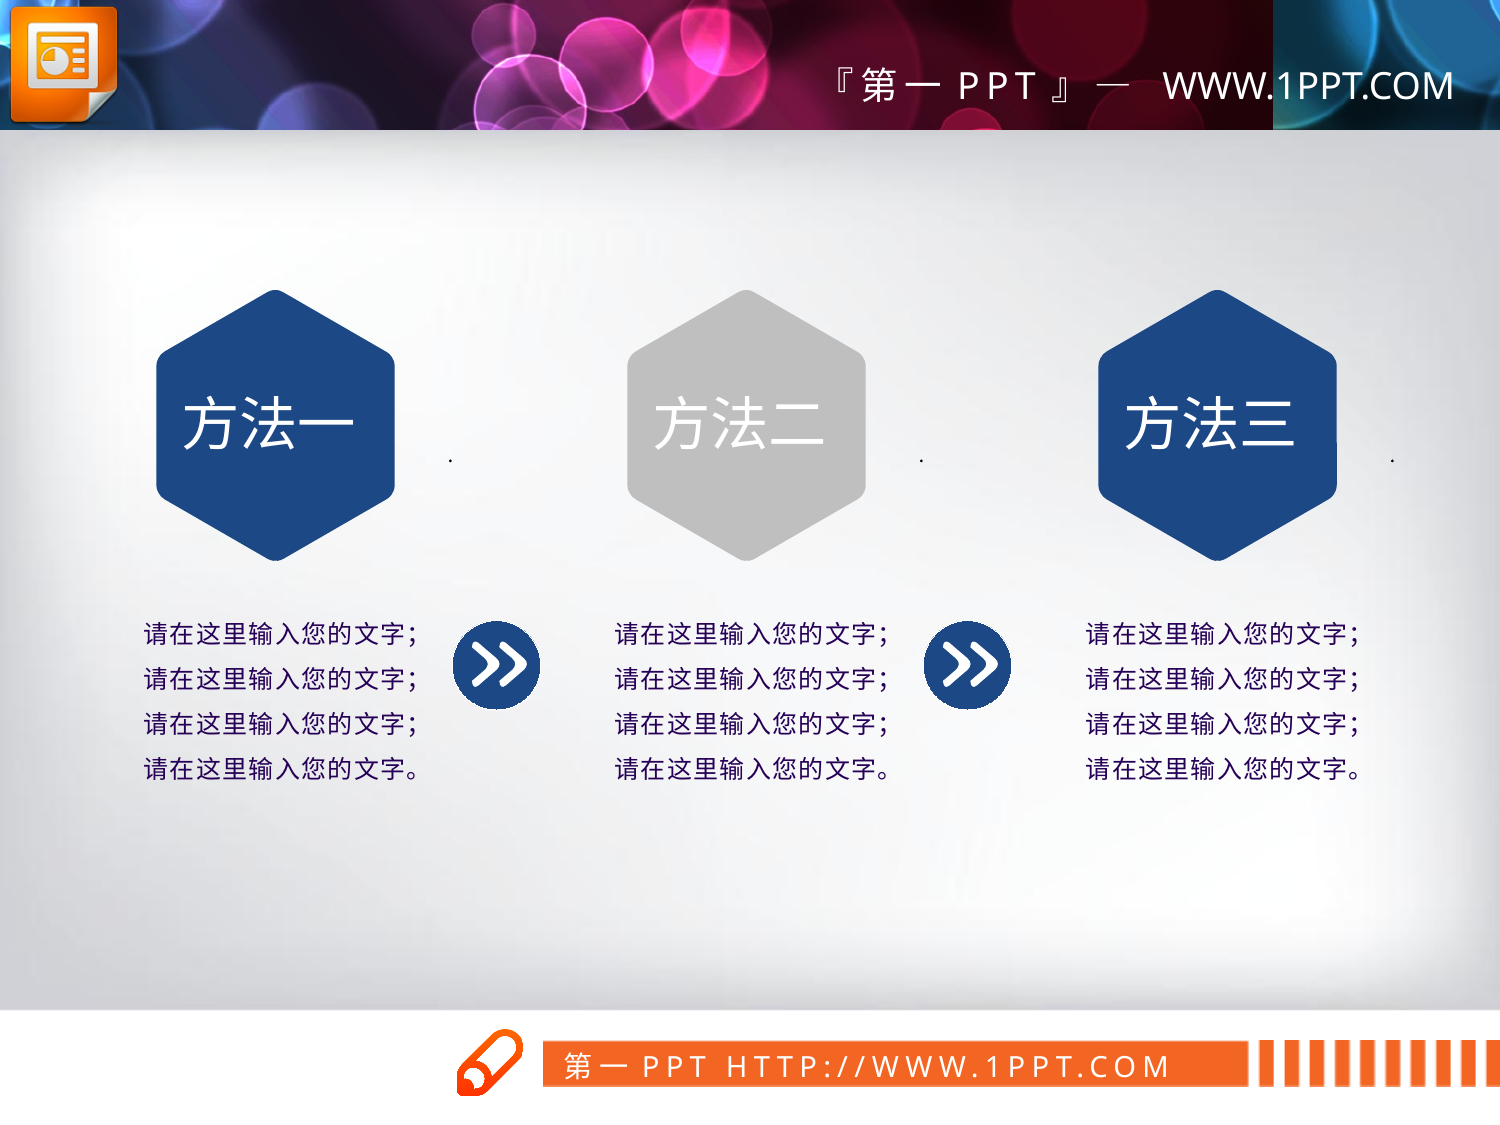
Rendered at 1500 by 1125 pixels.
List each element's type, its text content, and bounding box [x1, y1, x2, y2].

text_box 请在这里输入您的文字；请在这里输入您的文字；请在这里输入您的文字；请在这里输入您的文字。 [128, 596, 423, 791]
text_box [140, 305, 411, 546]
picture [543, 1040, 1500, 1087]
picture [0, 0, 1500, 1012]
text_box 请在这里输入您的文字；请在这里输入您的文字；请在这里输入您的文字；请在这里输入您的文字。 [1070, 596, 1365, 791]
text_box 请在这里输入您的文字；请在这里输入您的文字；请在这里输入您的文字；请在这里输入您的文字。 [599, 596, 894, 791]
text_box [611, 305, 882, 546]
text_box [1082, 305, 1353, 546]
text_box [922, 620, 1013, 711]
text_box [451, 620, 542, 711]
